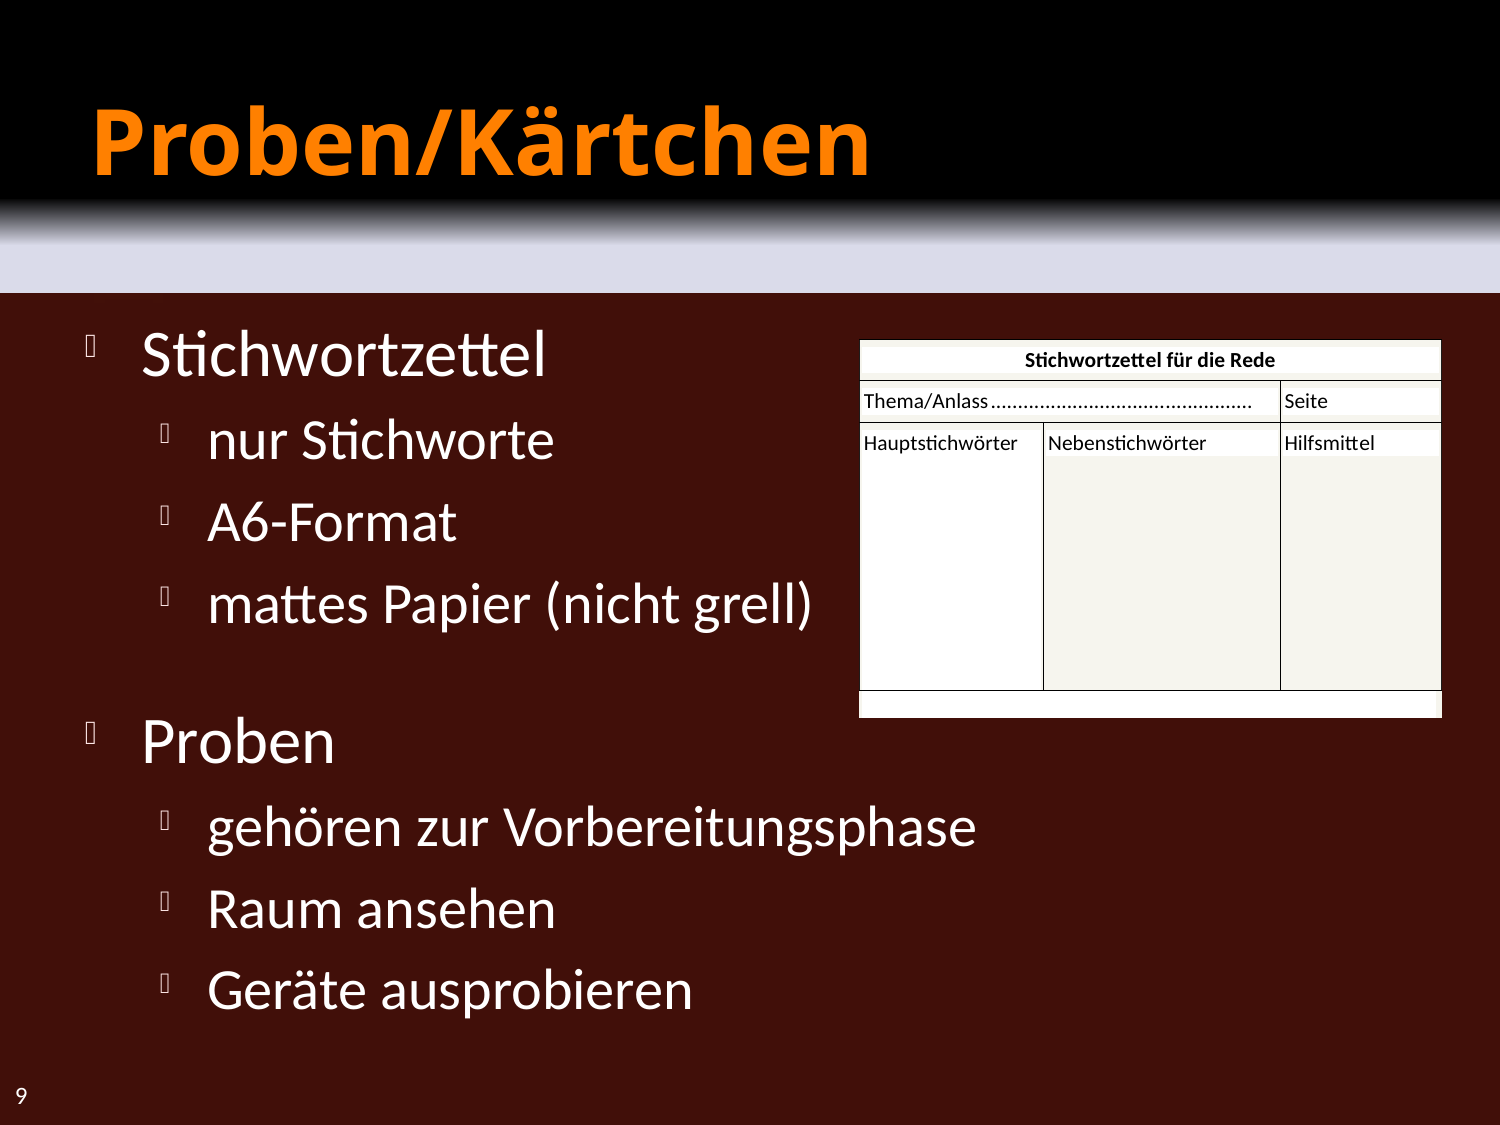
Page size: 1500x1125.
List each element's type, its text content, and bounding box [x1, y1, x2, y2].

list Stichwortzettel nur Stichworte A6-Format mattes Papier (nicht grell) [70, 302, 1102, 657]
list Proben gehören zur Vorbereitungsphase Raum ansehen Geräte ausprobieren [70, 689, 1102, 1044]
picture [858, 338, 1443, 719]
slide_number 8 [0, 1065, 94, 1125]
title Proben/Kärtchen [75, 45, 1425, 233]
